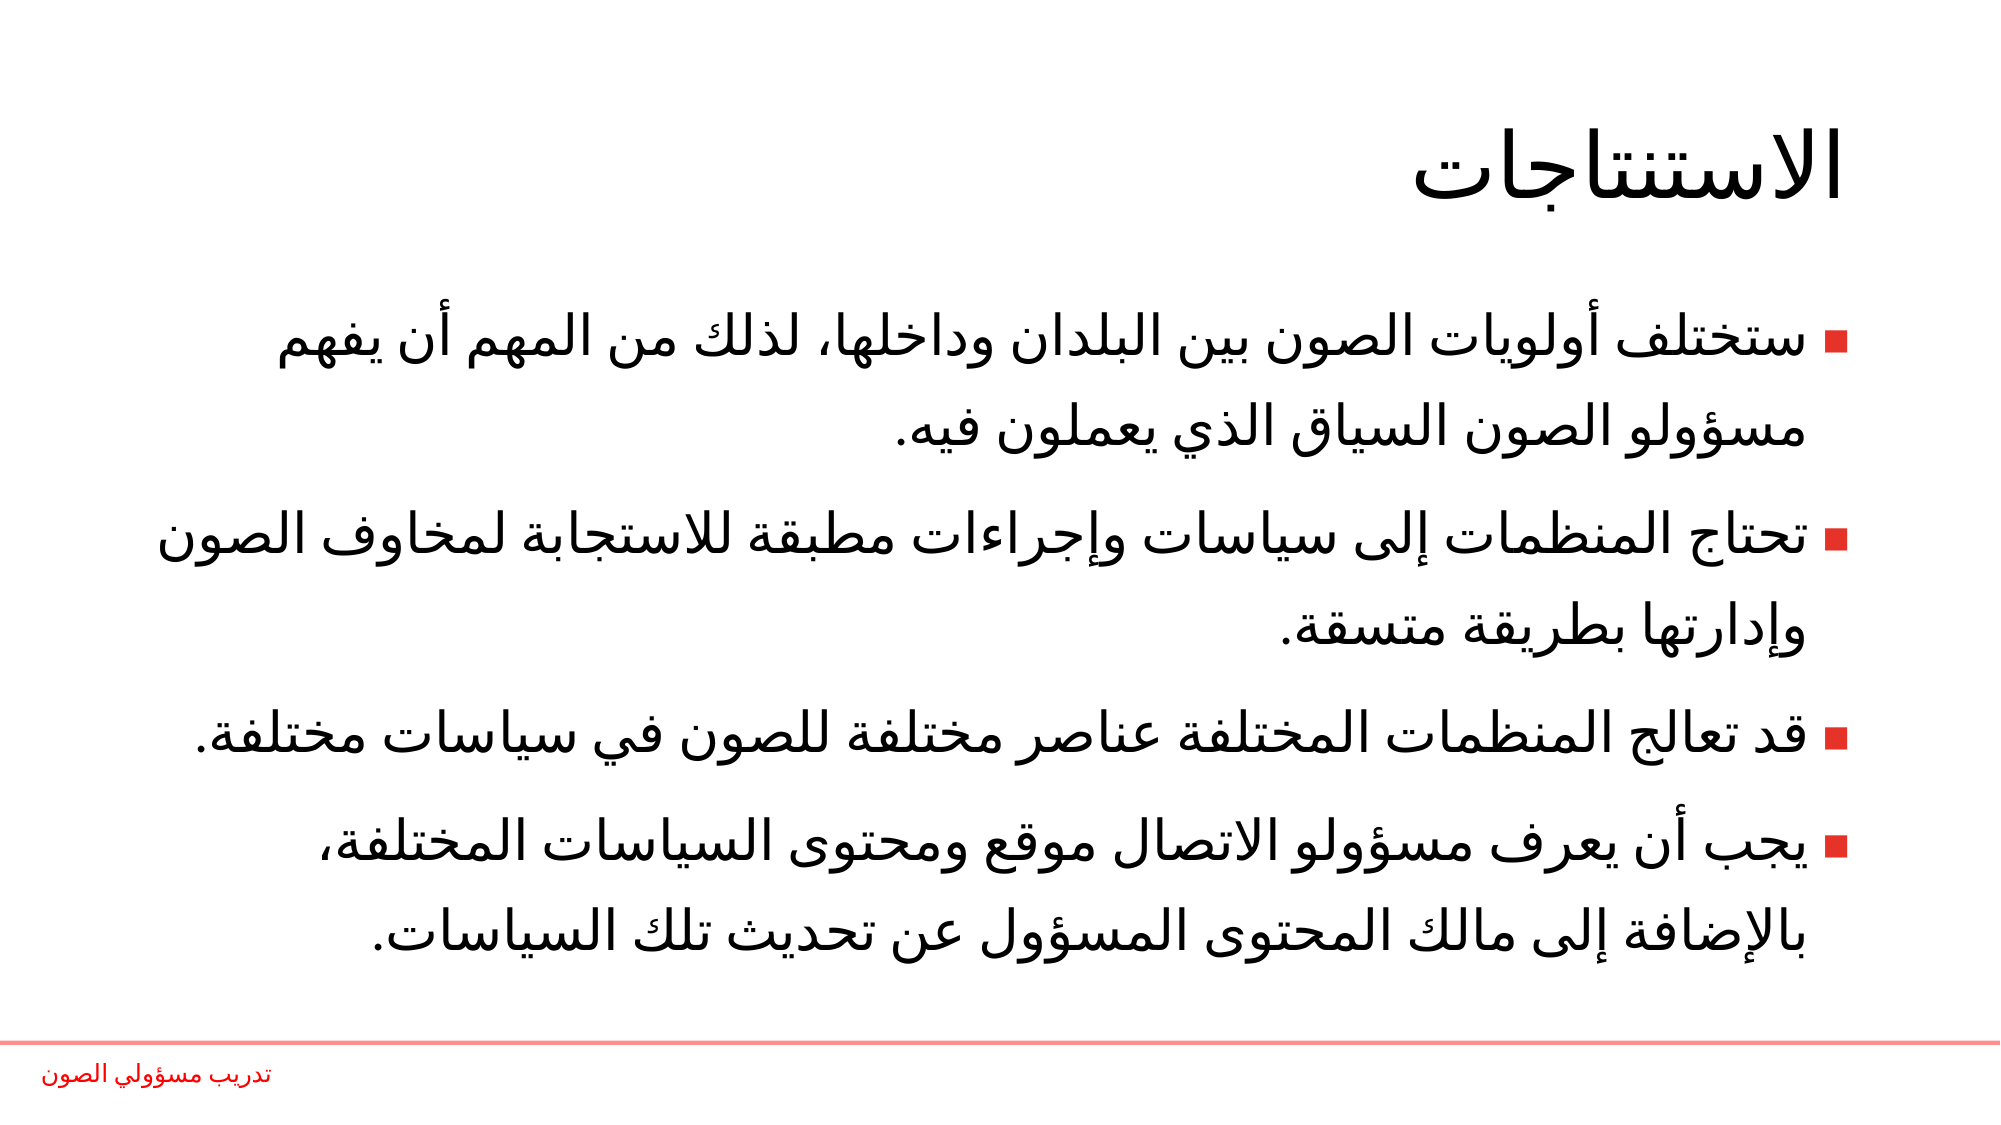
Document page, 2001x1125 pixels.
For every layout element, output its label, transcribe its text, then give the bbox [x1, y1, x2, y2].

list ستختلف أولويات الصون بين البلدان وداخلها، لذلك من المهم أن يفهم مسؤولو الصون السياق الذي يعملون فيه. تحتاج المنظمات إلى سياسات وإجراءات مطبقة للاستجابة لمخاوف الصون وإدارتها بطريقة متسقة. قد تعالج المنظمات المختلفة عناصر مختلفة للصون في سياسات مختلفة. يجب أن يعرف مسؤولو الاتصال موقع ومحتوى السياسات المختلفة، بالإضافة إلى مالك المحتوى المسؤول عن تحديث تلك السياسات. [137, 268, 1863, 983]
title الاستنتاجات [137, 59, 1863, 268]
footer تدريب مسؤولي الصون [0, 1052, 494, 1103]
